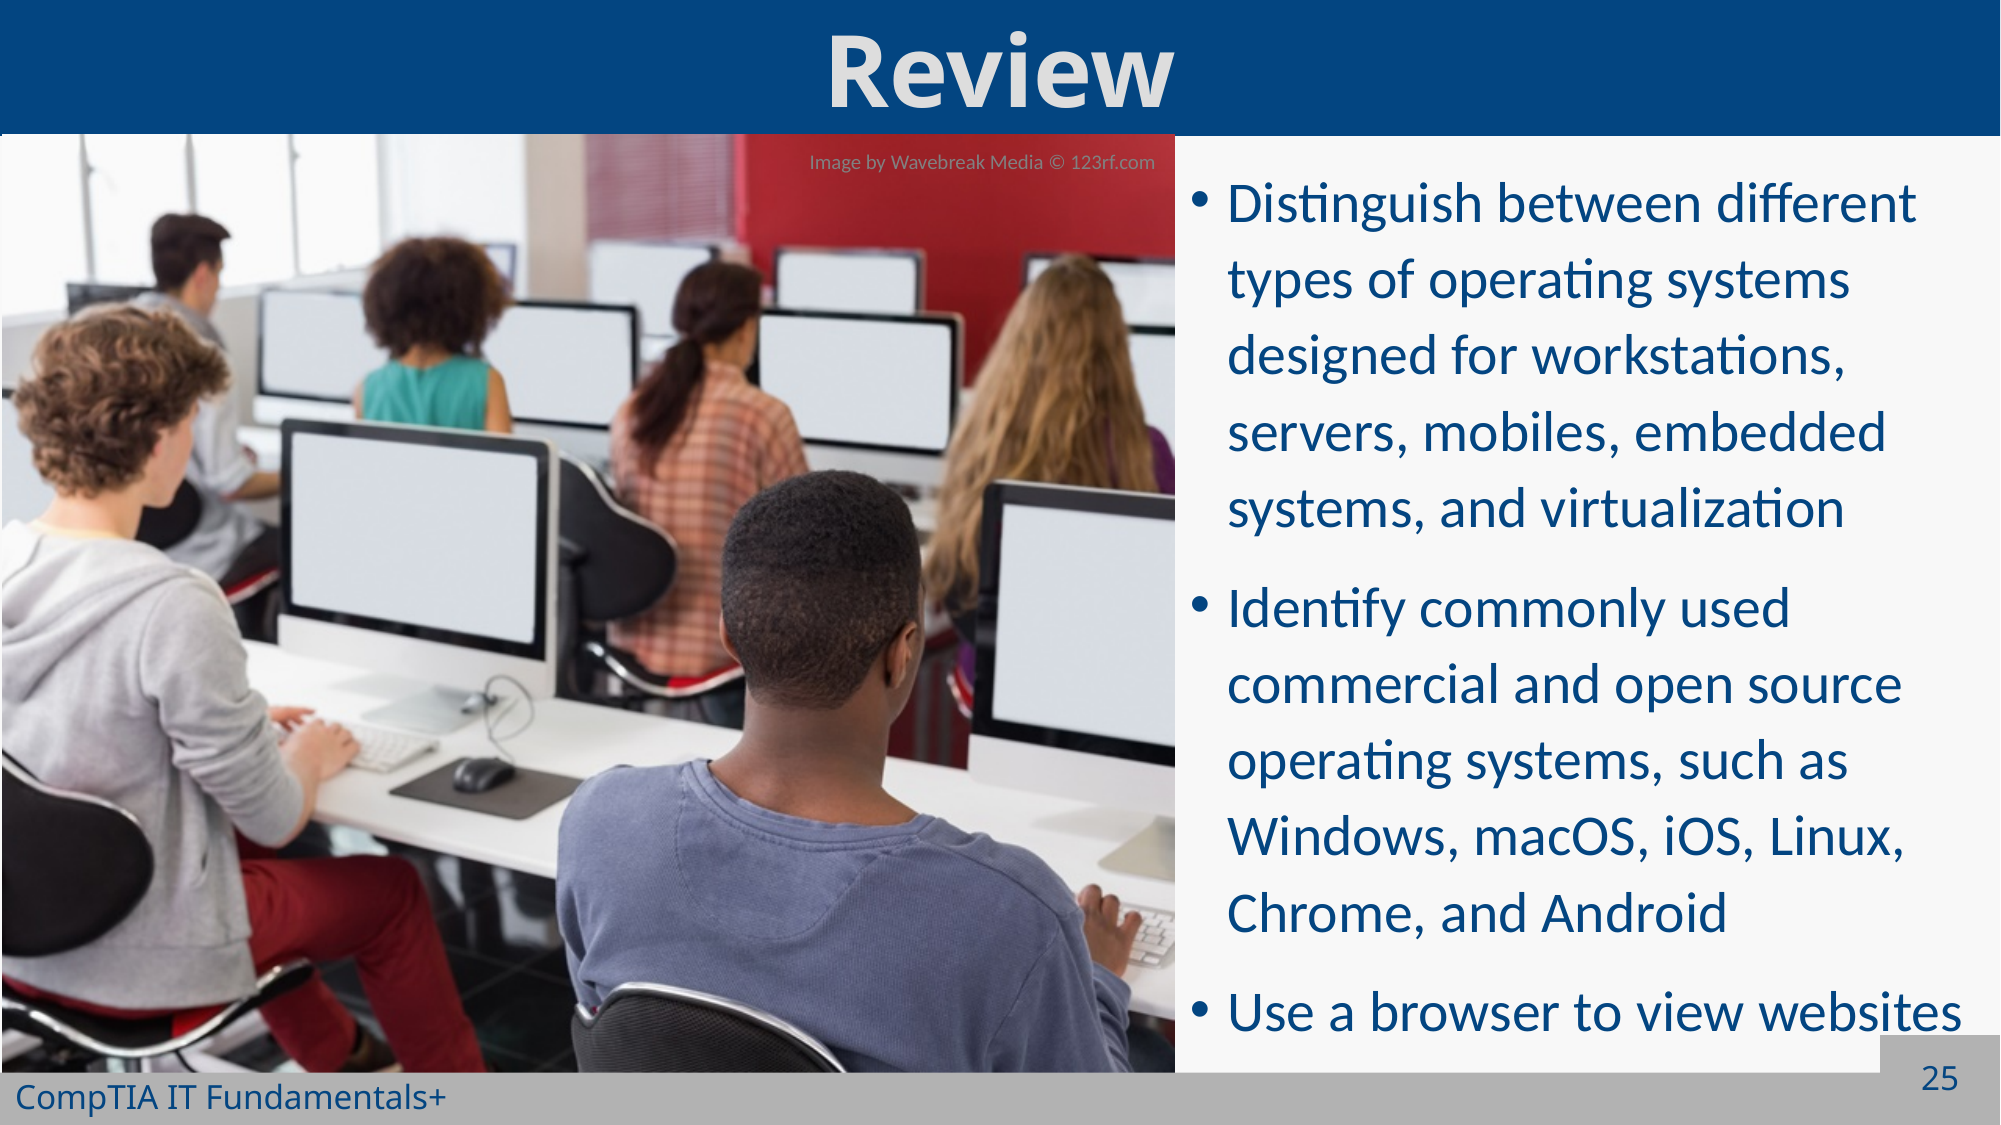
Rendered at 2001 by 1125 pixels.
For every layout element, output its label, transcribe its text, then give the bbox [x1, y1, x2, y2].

footer CompTIA IT Fundamentals+ [0, 1072, 1880, 1125]
slide_number 25 [1880, 1035, 2000, 1125]
list Distinguish between different types of operating systems designed for workstations, servers, mobiles, embedded systems, and virtualization Identify commonly used commercial and open source operating systems, such as Windows, macOS, iOS, Linux, Chrome, and Android Use a browser to view websites [1174, 149, 2000, 1065]
picture [2, 134, 1175, 1072]
